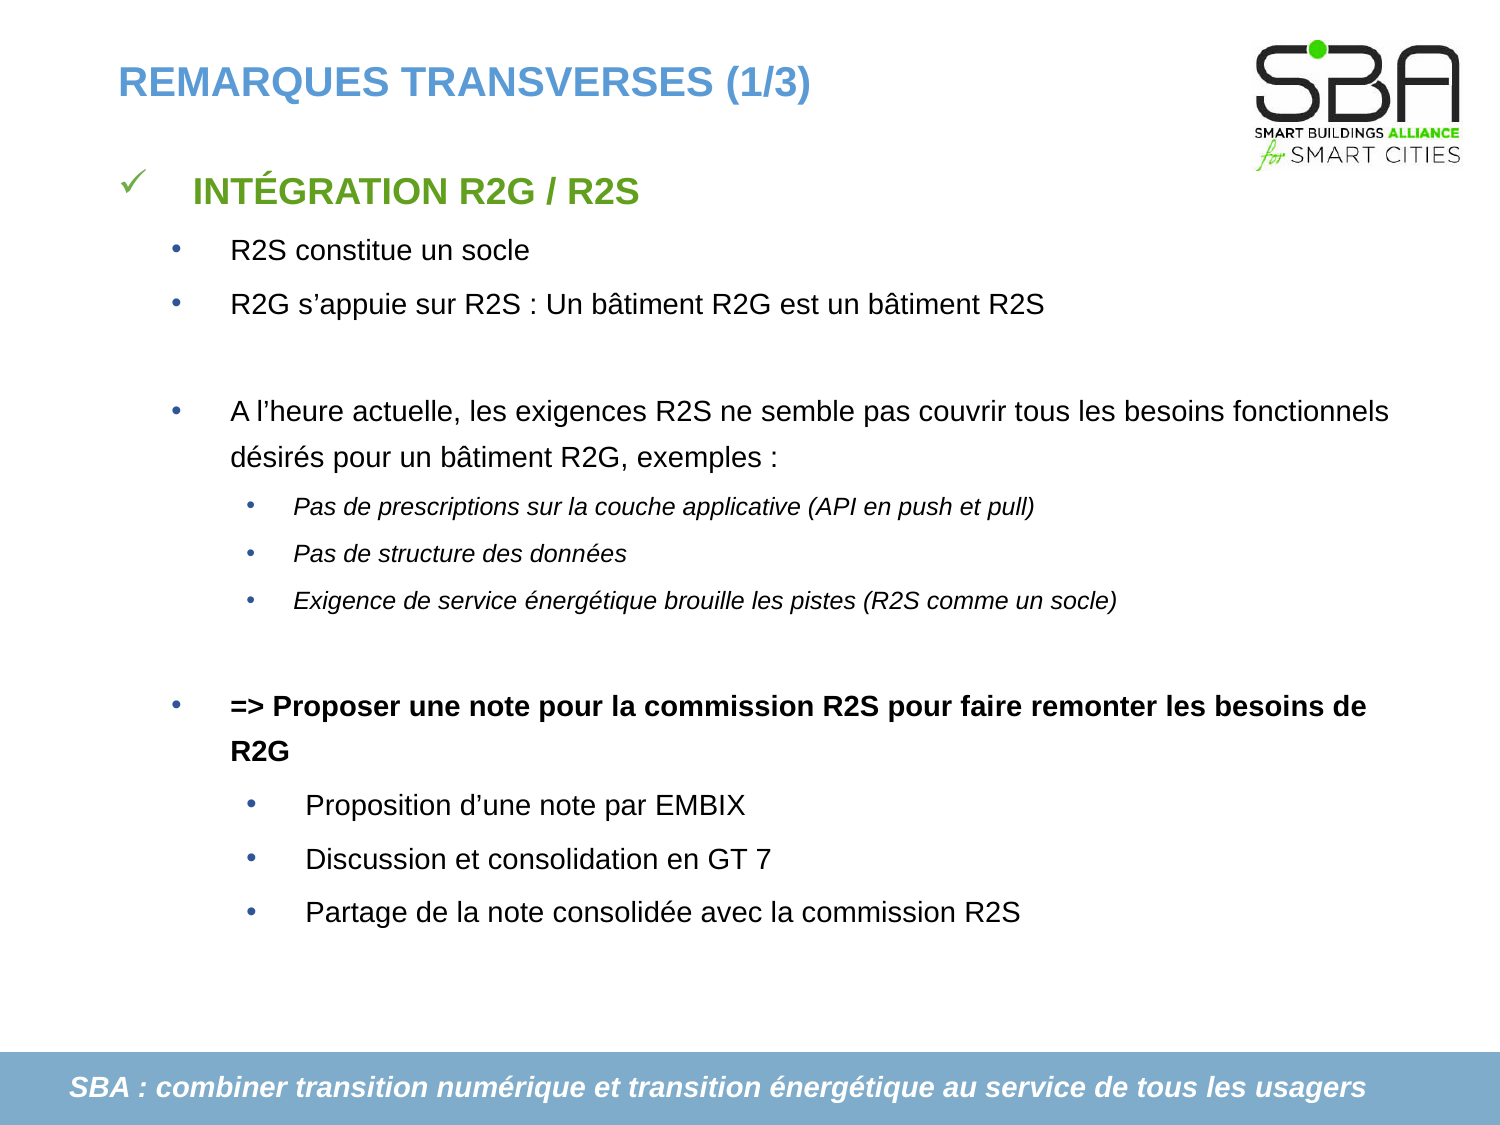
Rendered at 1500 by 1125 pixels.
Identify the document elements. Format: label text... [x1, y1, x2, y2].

text_box Intégration R2G / R2S R2S constitue un socle R2G s’appuie sur R2S : Un bâtiment R2G est un bâtiment R2S A l’heure actuelle, les exigences R2S ne semble pas couvrir tous les besoins fonctionnels désirés pour un bâtiment R2G, exemples : Pas de prescriptions sur la couche applicative (API en push et pull) Pas de structure des données Exigence de service énergétique brouille les pistes (R2S comme un socle) => Proposer une note pour la commission R2S pour faire remonter les besoins de R2G Proposition d’une note par EMBIX Discussion et consolidation en GT 7 Partage de la note consolidée avec la commission R2S [103, 151, 1421, 937]
picture [1252, 40, 1463, 171]
title REMARQUES TRANSVERSES (1/3) [103, 25, 1232, 141]
